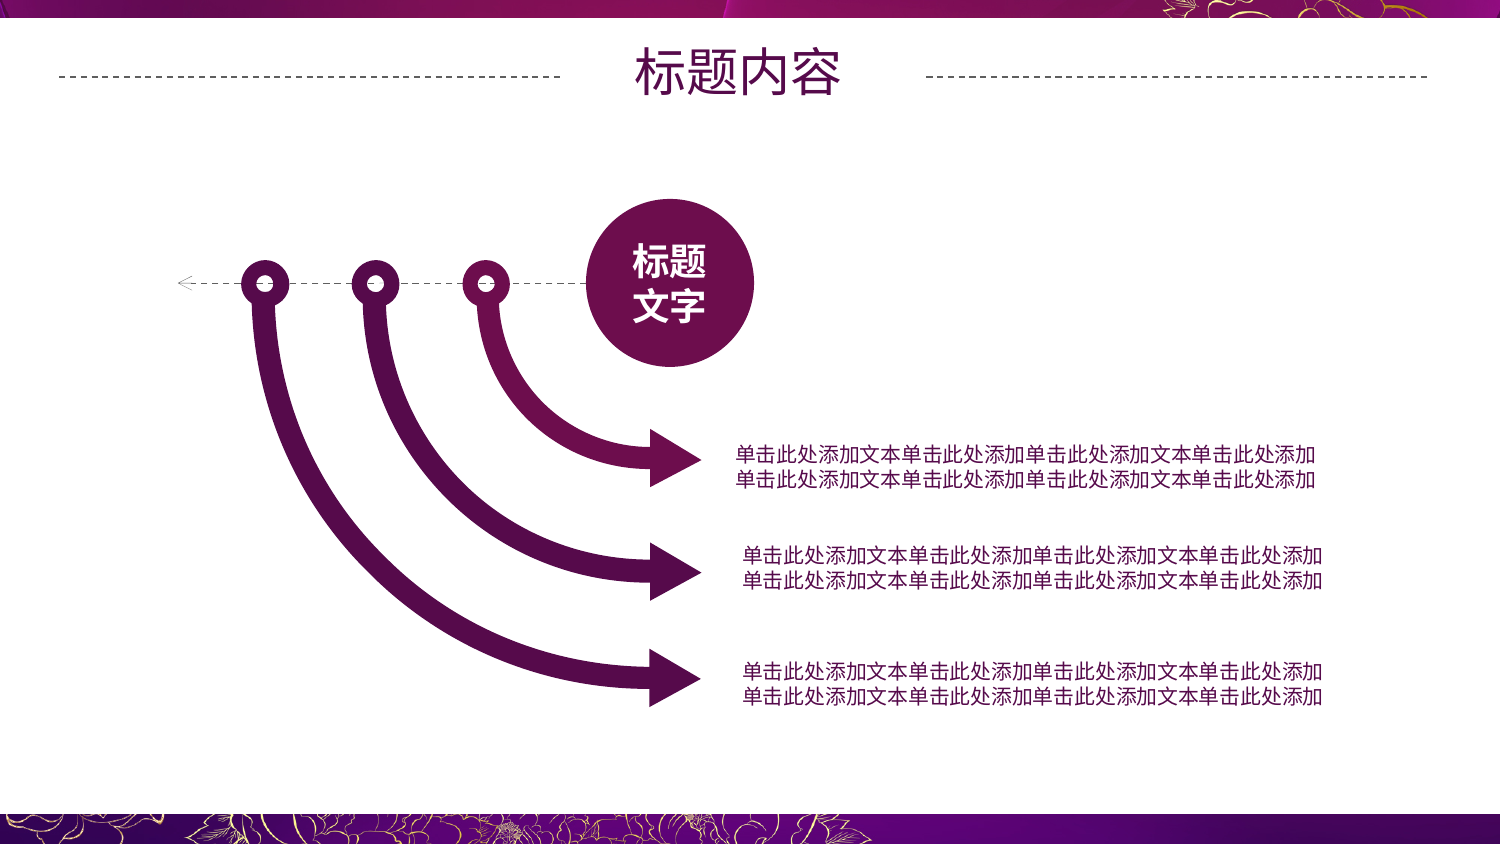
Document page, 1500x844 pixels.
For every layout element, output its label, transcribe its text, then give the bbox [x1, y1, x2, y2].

picture [0, 0, 1500, 18]
text_box [460, 257, 512, 310]
text_box 标题文字 [583, 196, 757, 370]
text_box 标题内容 [608, 32, 868, 110]
text_box 单击此处添加文本单击此处添加单击此处添加文本单击此处添加 单击此处添加文本单击此处添加单击此处添加文本单击此处添加 [727, 535, 1478, 600]
text_box [360, 305, 704, 603]
text_box [177, 275, 196, 291]
text_box [474, 305, 704, 490]
text_box [249, 305, 703, 709]
picture [0, 814, 1500, 844]
text_box [349, 257, 402, 310]
text_box 单击此处添加文本单击此处添加单击此处添加文本单击此处添加 单击此处添加文本单击此处添加单击此处添加文本单击此处添加 [727, 651, 1478, 716]
text_box 单击此处添加文本单击此处添加单击此处添加文本单击此处添加 单击此处添加文本单击此处添加单击此处添加文本单击此处添加 [720, 433, 1471, 499]
text_box [239, 257, 292, 310]
